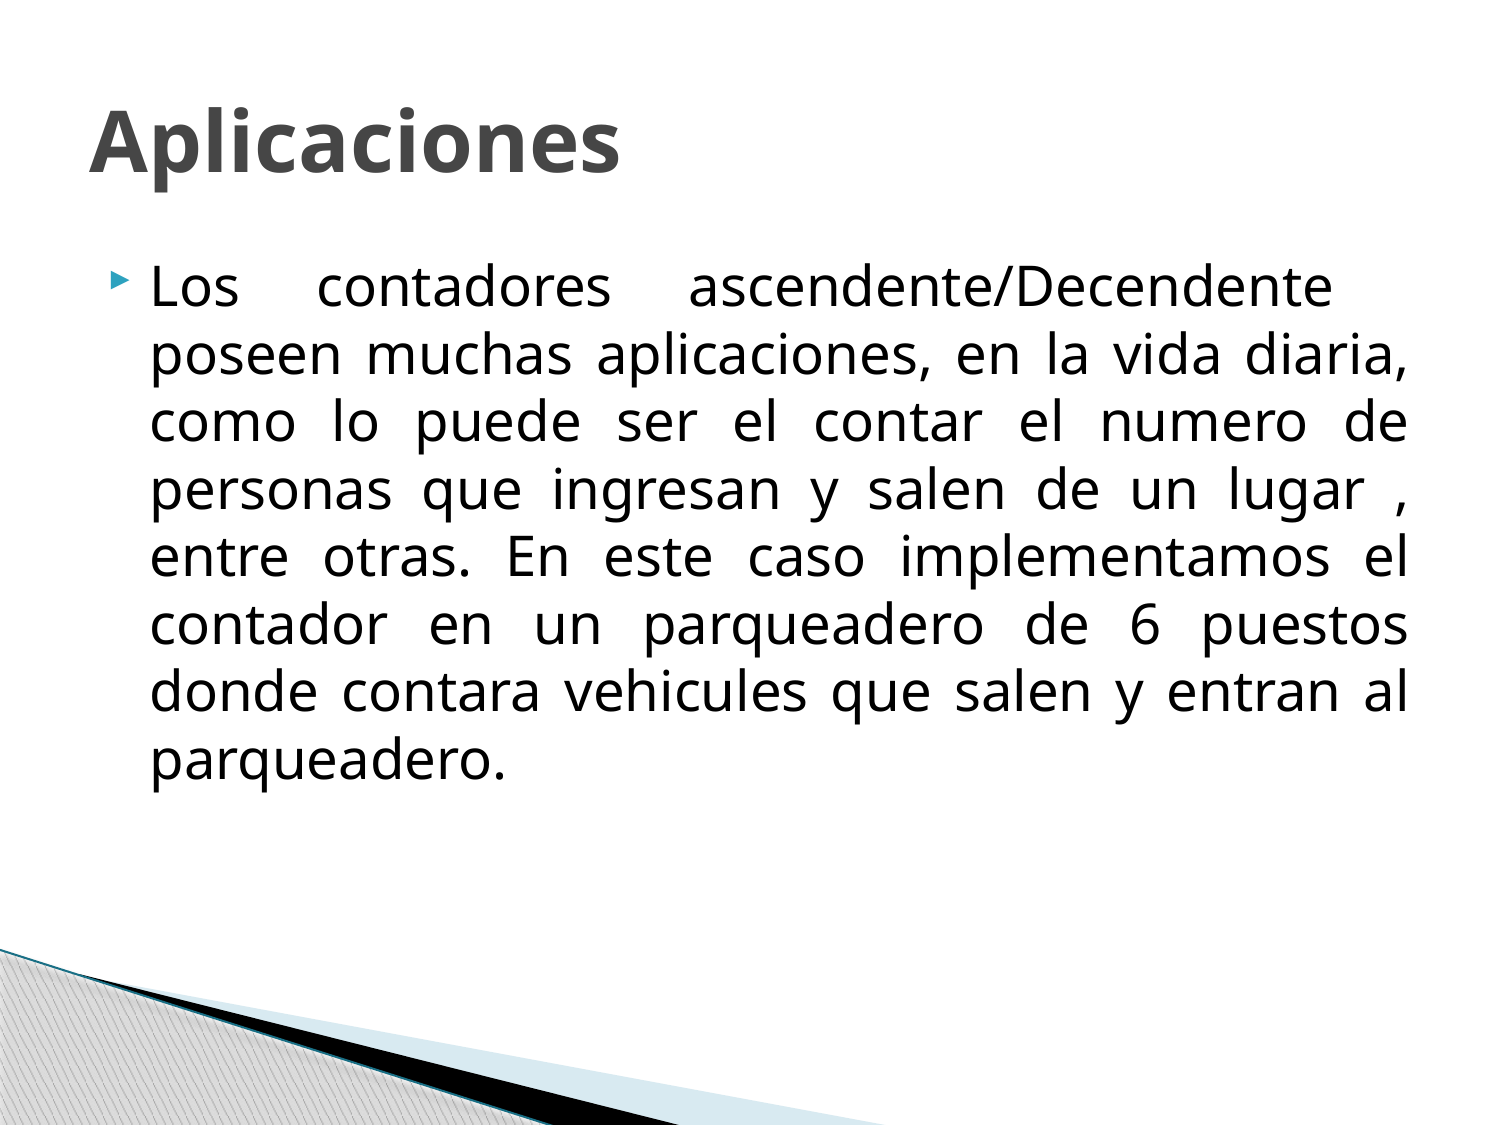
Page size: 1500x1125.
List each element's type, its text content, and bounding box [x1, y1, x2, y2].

title Aplicaciones [75, 45, 1425, 233]
list Los contadores ascendente/Decendente poseen muchas aplicaciones, en la vida diaria, como lo puede ser el contar el numero de personas que ingresan y salen de un lugar , entre otras. En este caso implementamos el contador en un parqueadero de 6 puestos donde contara vehicules que salen y entran al parqueadero. [75, 243, 1425, 986]
